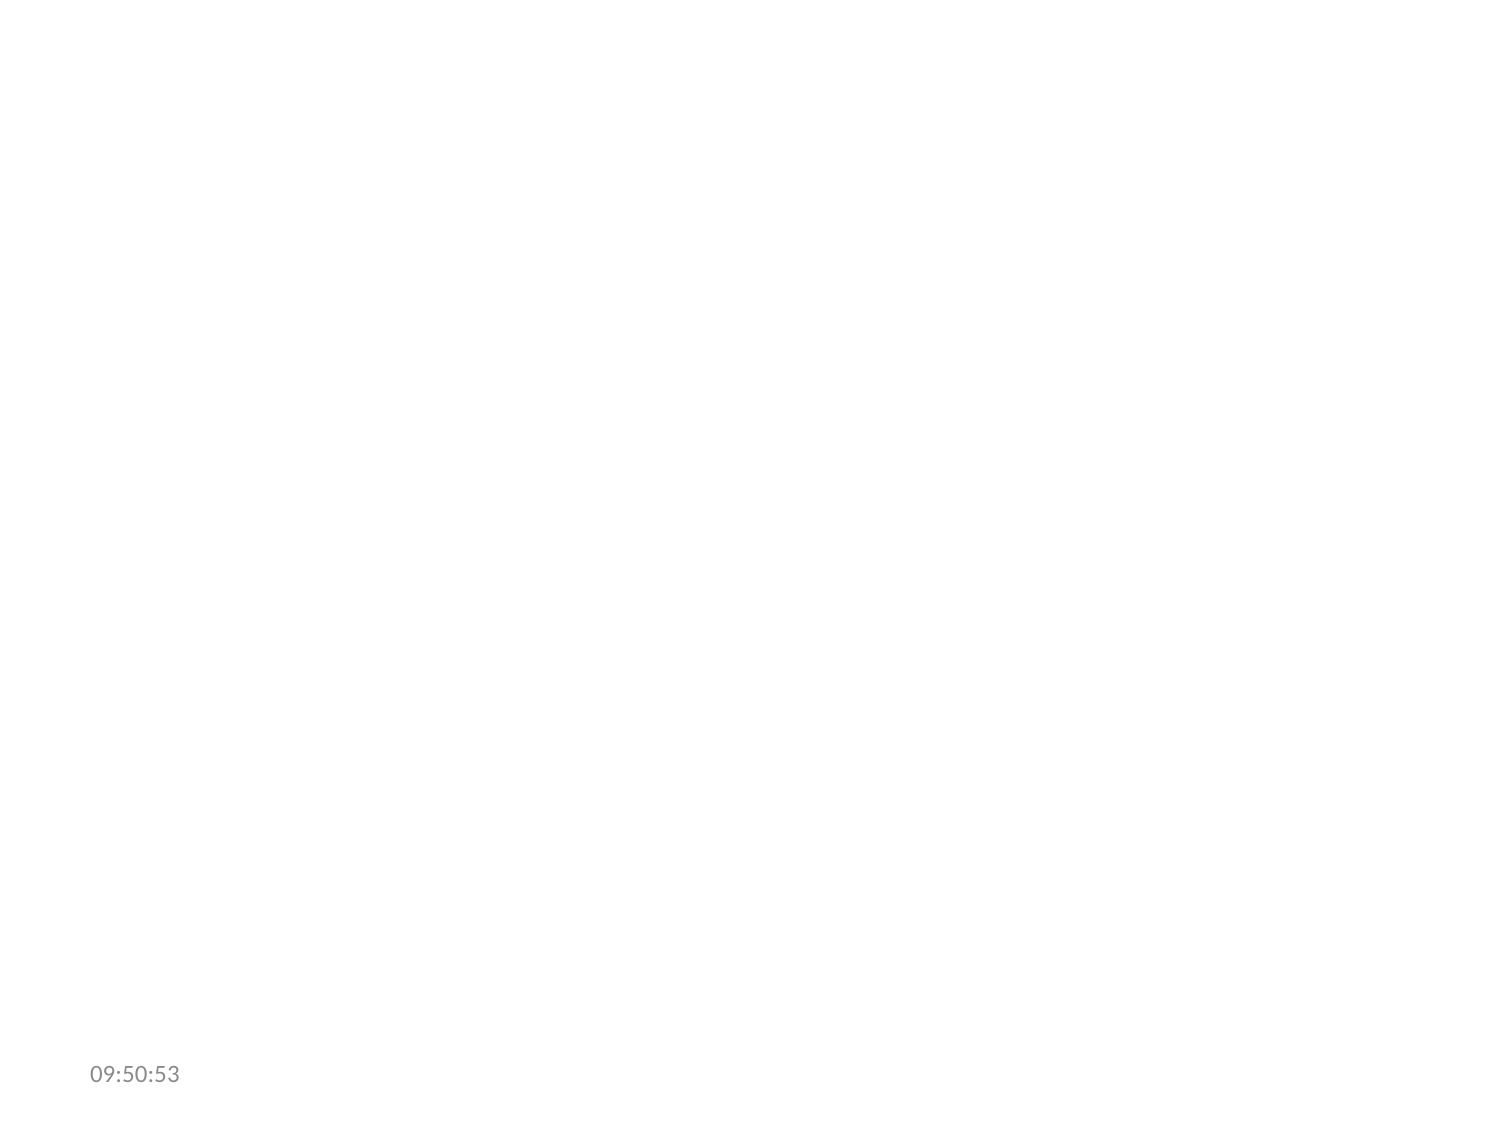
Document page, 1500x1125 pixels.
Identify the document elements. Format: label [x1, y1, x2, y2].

slide_number [75, 1042, 425, 1103]
